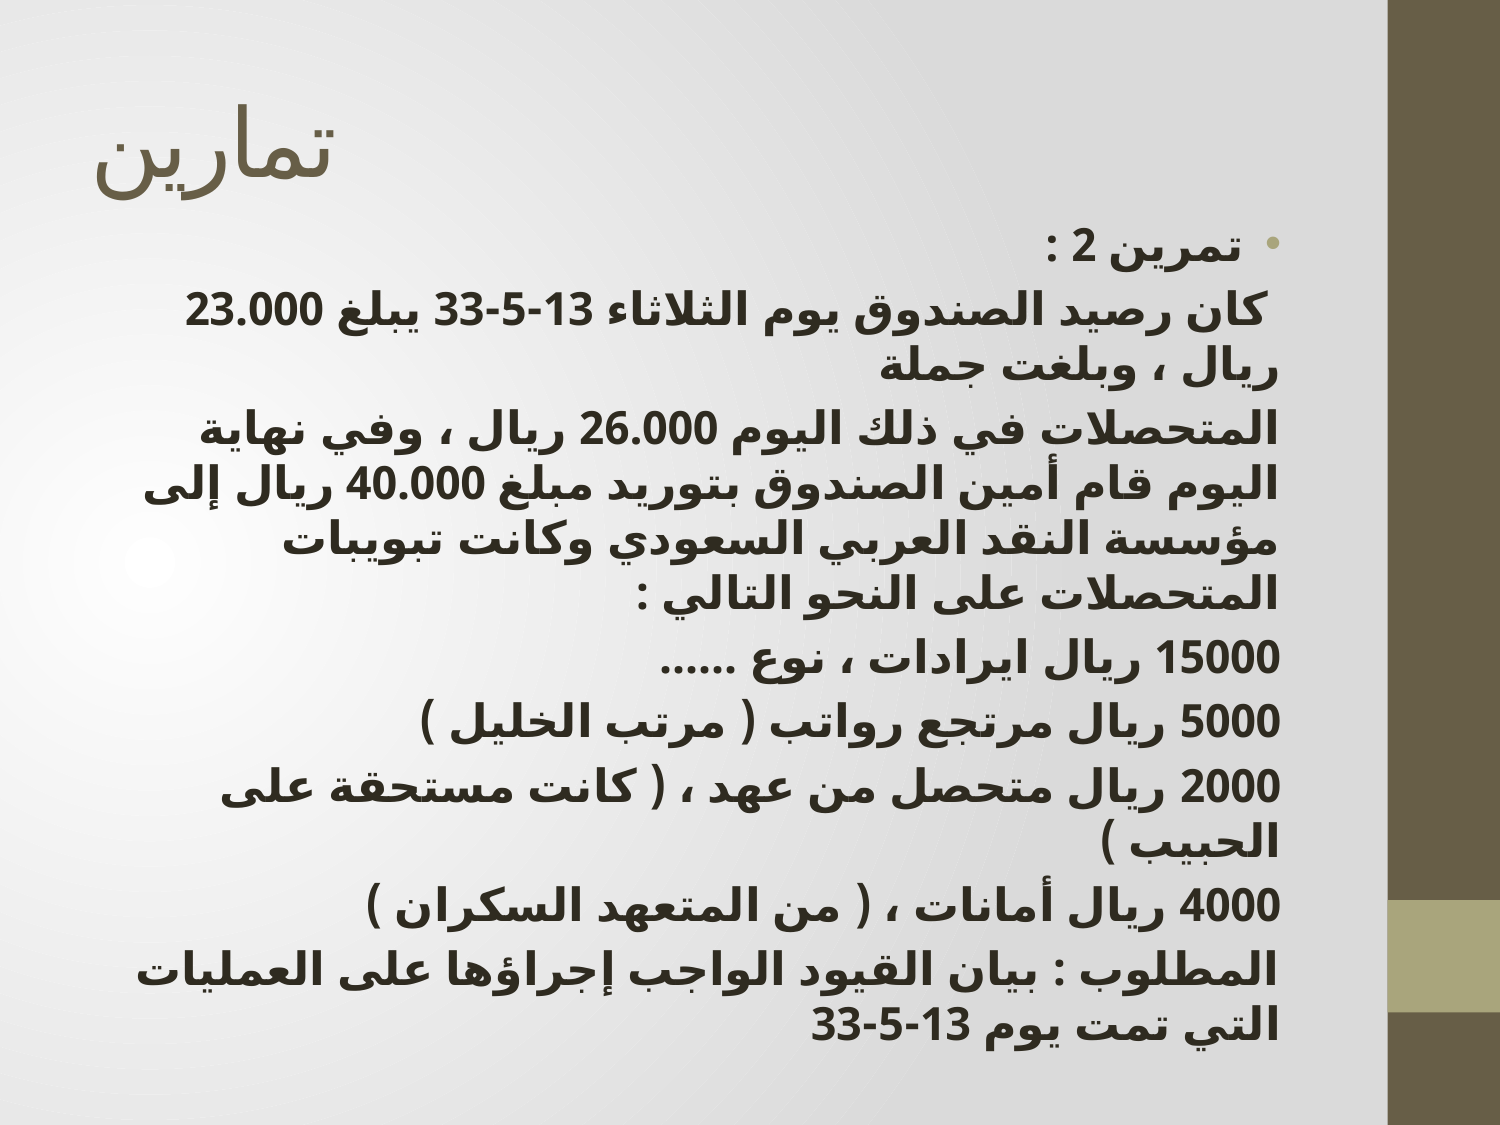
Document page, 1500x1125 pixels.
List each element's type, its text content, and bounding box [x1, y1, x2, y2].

list تمرين 2 : كان رصيد الصندوق يوم الثلاثاء 13-5-33 يبلغ 23.000 ريال ، وبلغت جملة المتحصلات في ذلك اليوم 26.000 ريال ، وفي نهاية اليوم قام أمين الصندوق بتوريد مبلغ 40.000 ريال إلى مؤسسة النقد العربي السعودي وكانت تبويبات المتحصلات على النحو التالي : 15000 ريال ايرادات ، نوع ...... 5000 ريال مرتجع رواتب ( مرتب الخليل ) 2000 ريال متحصل من عهد ، ( كانت مستحقة على الحبيب ) 4000 ريال أمانات ، ( من المتعهد السكران ) المطلوب : بيان القيود الواجب إجراؤها على العمليات التي تمت يوم 13-5-33 [64, 208, 1315, 996]
title تمارين [75, 45, 1325, 233]
